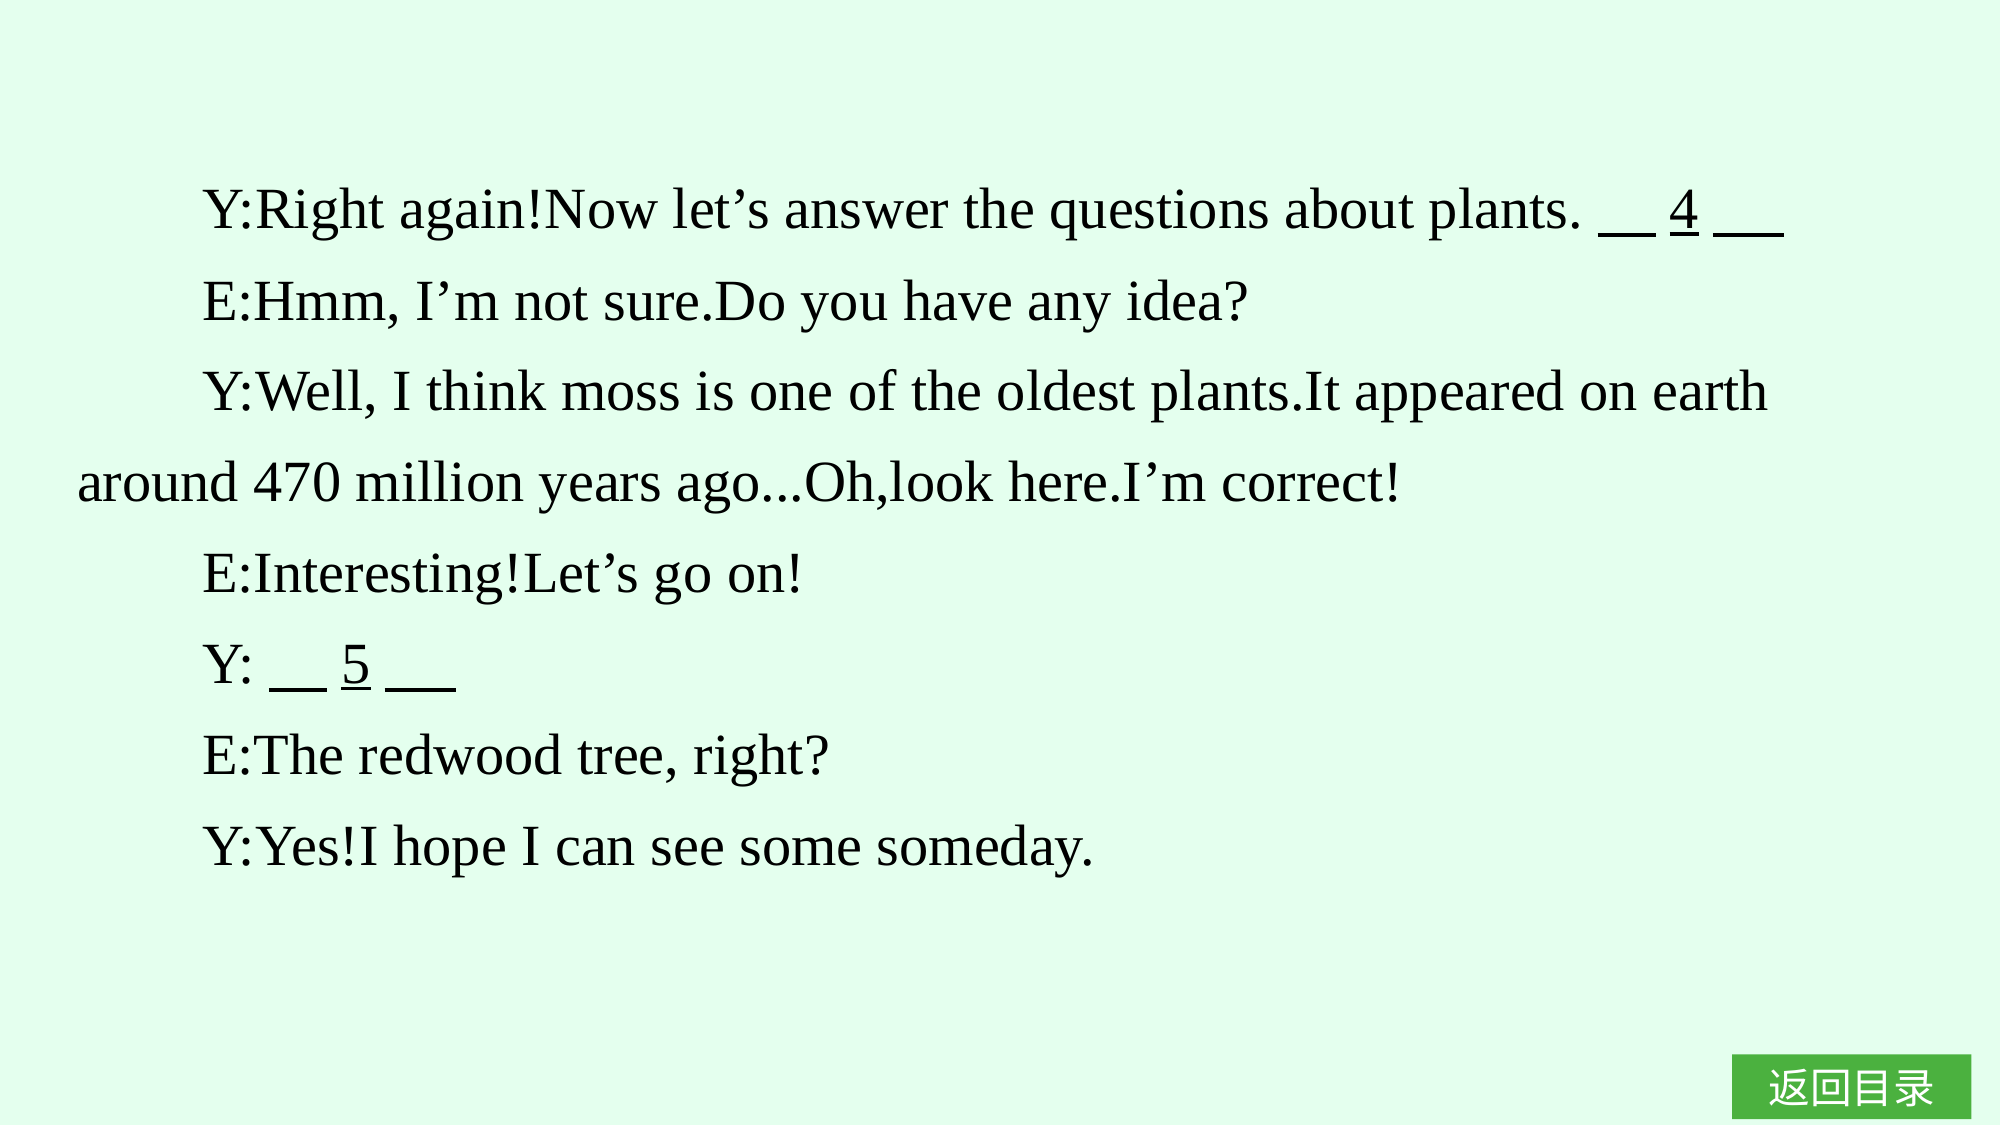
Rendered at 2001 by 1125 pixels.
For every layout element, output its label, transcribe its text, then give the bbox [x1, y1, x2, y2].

text_box Y:Right again!Now let’s answer the questions about plants. 4 E:Hmm, I’m not sure.Do you have any idea? Y:Well, I think moss is one of the oldest plants.It appeared on earth around 470 million years ago...Oh,look here.I’m correct! E:Interesting!Let’s go on! Y: 5 E:The redwood tree, right? Y:Yes!I hope I can see some someday. [62, 142, 1938, 885]
